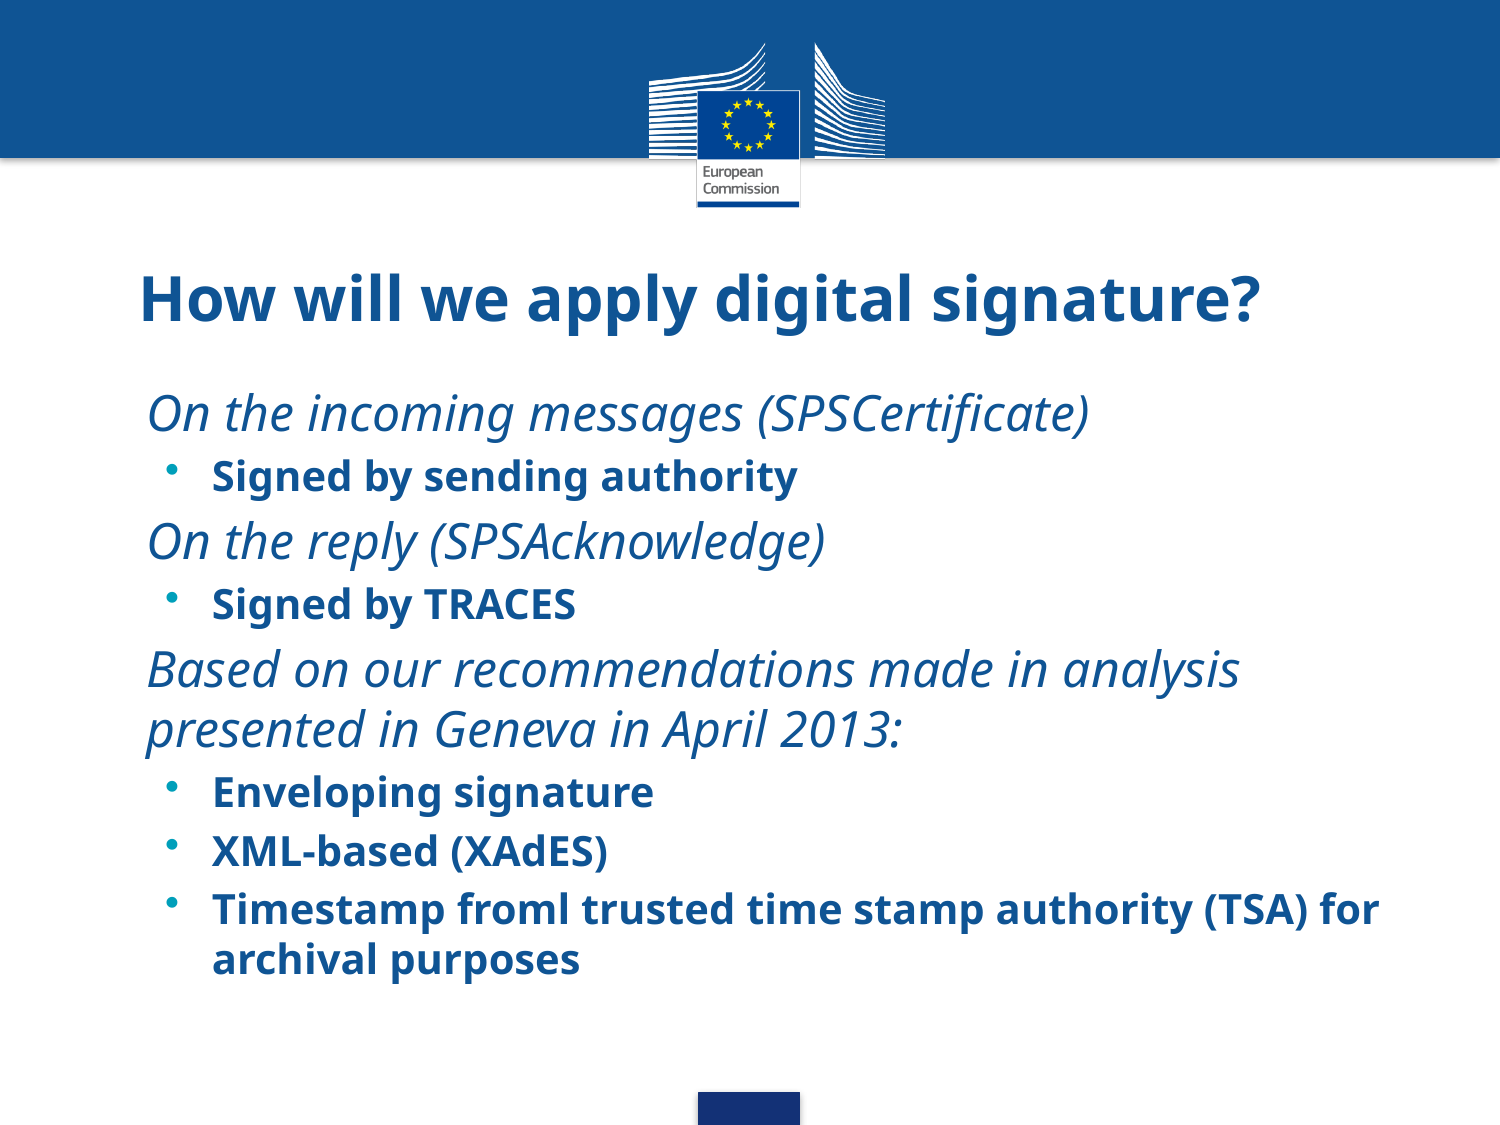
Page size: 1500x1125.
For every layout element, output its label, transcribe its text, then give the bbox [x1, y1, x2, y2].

title How will we apply digital signature? [64, 219, 1436, 374]
picture [649, 42, 885, 208]
list On the incoming messages (SPSCertificate) Signed by sending authority On the reply (SPSAcknowledge) Signed by TRACES Based on our recommendations made in analysis presented in Geneva in April 2013: Enveloping signature XML-based (XAdES) Timestamp froml trusted time stamp authority (TSA) for archival purposes [75, 373, 1425, 953]
